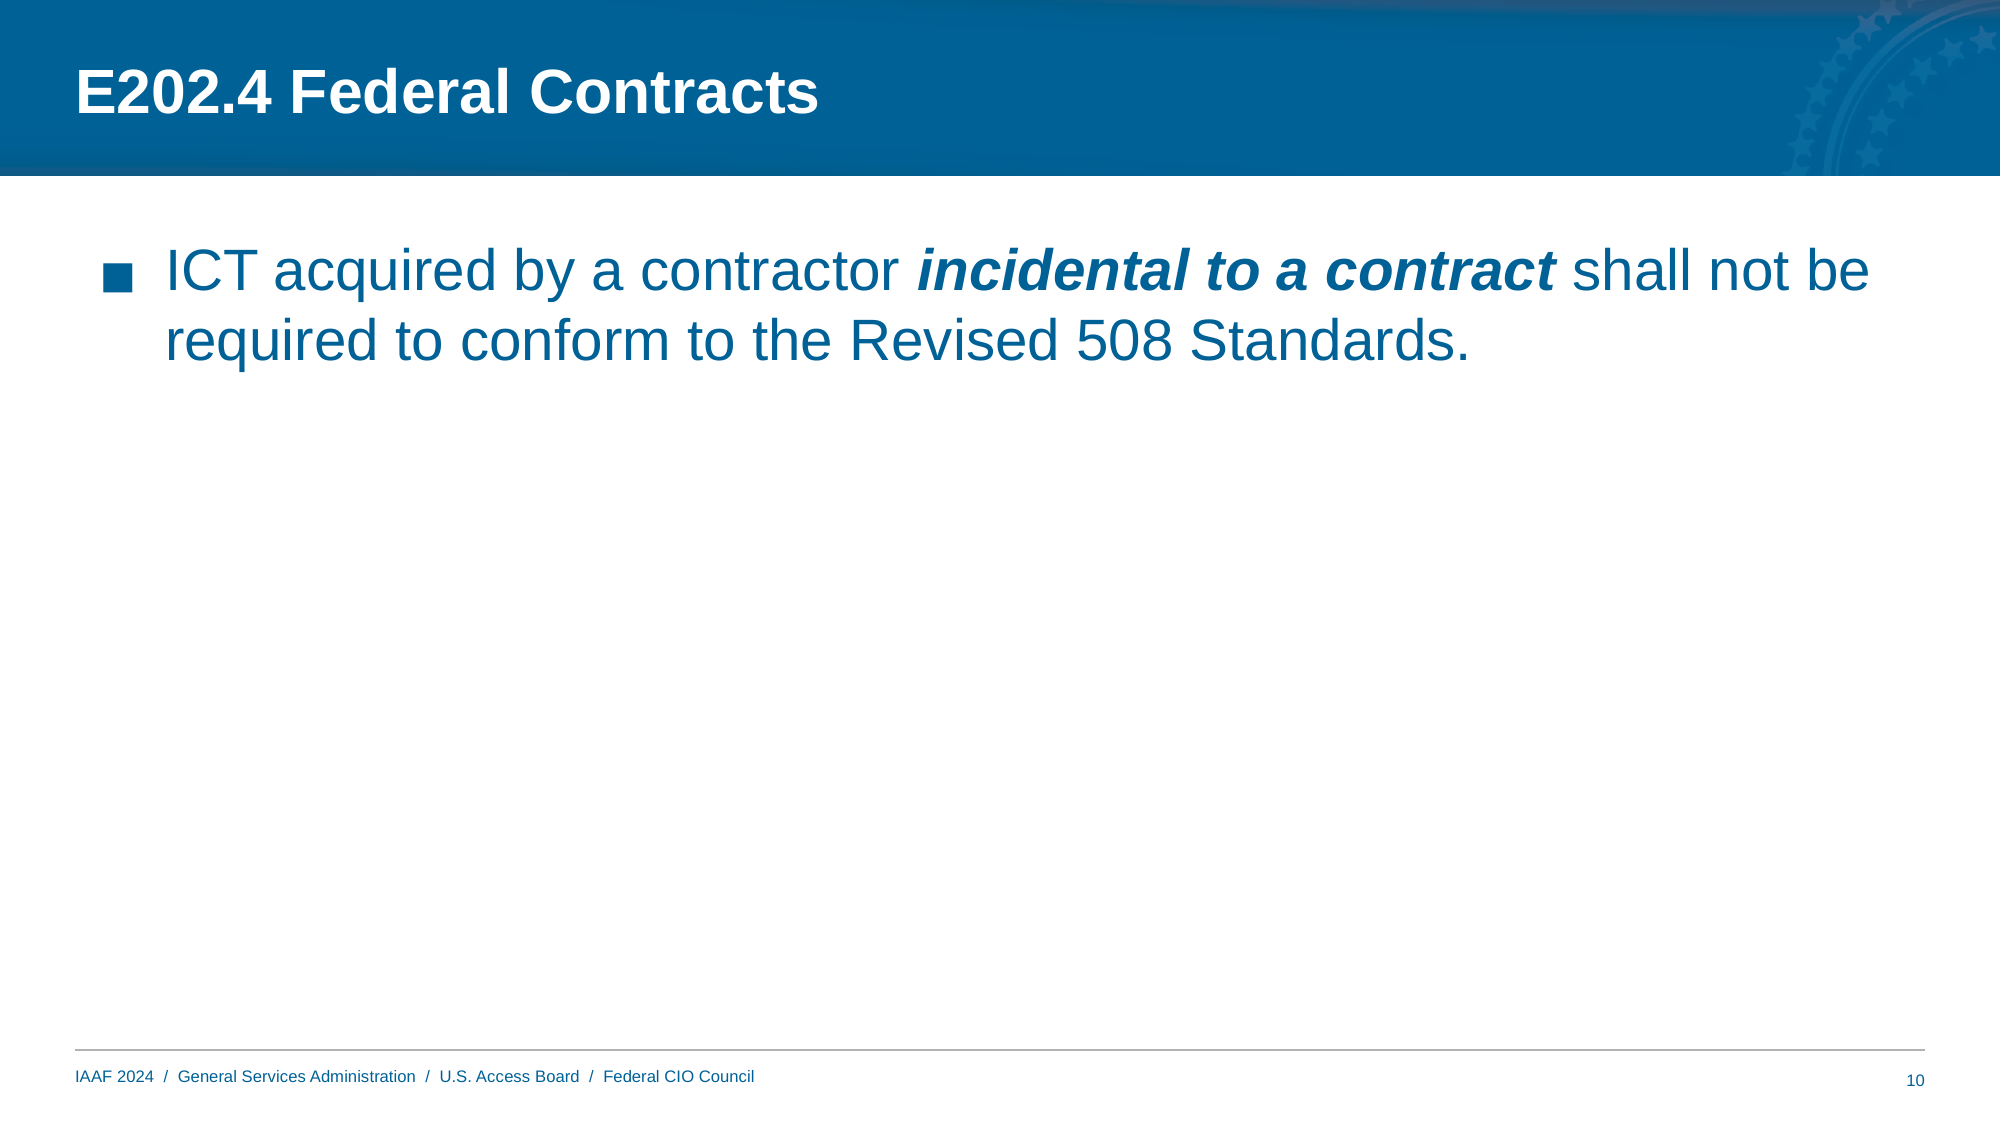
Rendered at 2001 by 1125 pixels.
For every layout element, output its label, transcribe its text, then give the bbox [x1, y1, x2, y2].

list ICT acquired by a contractor incidental to a contract shall not be required to conform to the Revised 508 Standards. [75, 224, 1925, 1035]
title E202.4 Federal Contracts [75, 52, 1800, 128]
slide_number 10 [1880, 1065, 1925, 1095]
picture [0, 168, 666, 176]
picture [0, 0, 2000, 176]
